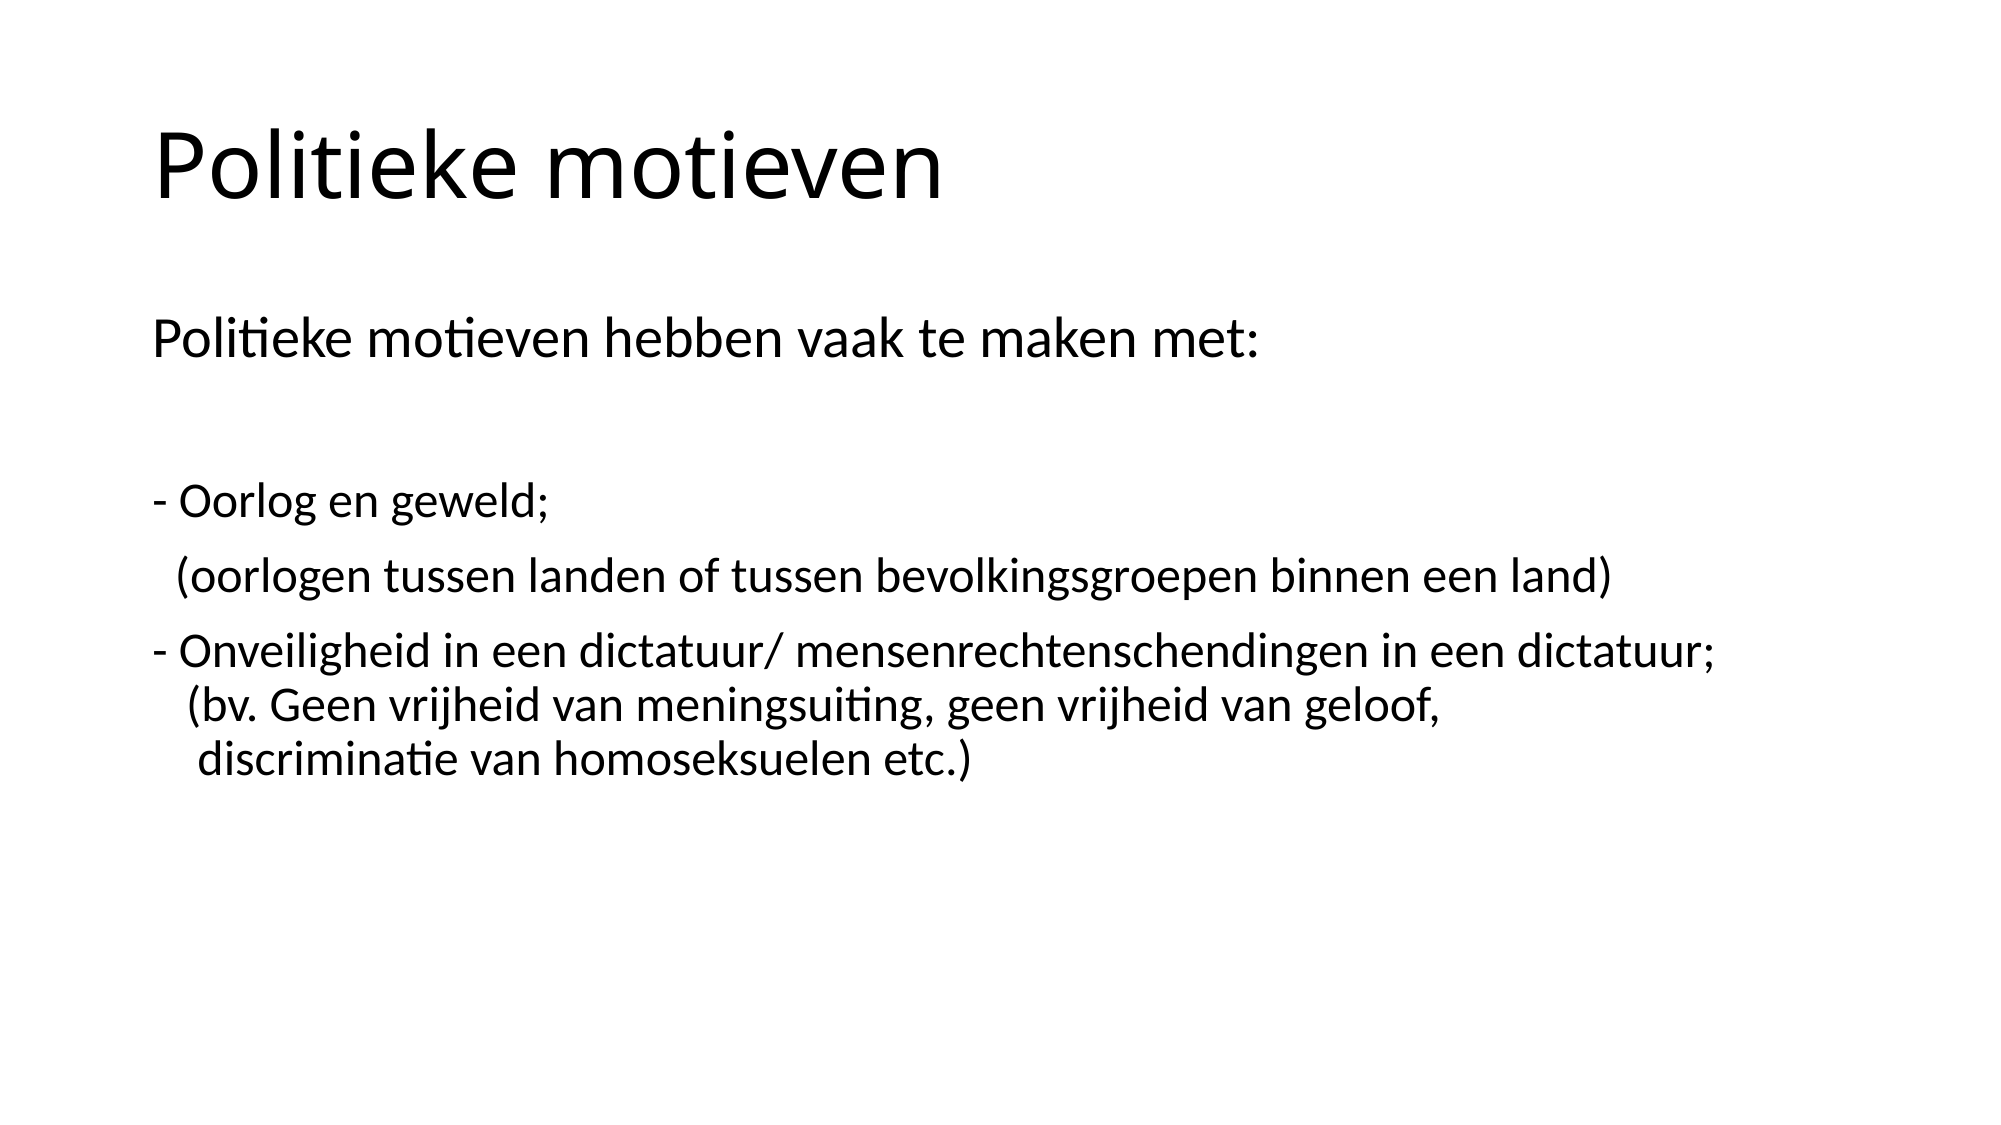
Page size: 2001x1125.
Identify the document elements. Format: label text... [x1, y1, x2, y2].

title Politieke motieven [137, 59, 1863, 278]
list Politieke motieven hebben vaak te maken met: - Oorlog en geweld; (oorlogen tussen landen of tussen bevolkingsgroepen binnen een land) - Onveiligheid in een dictatuur/ mensenrechtenschendingen in een dictatuur; (bv. Geen vrijheid van meningsuiting, geen vrijheid van geloof, discriminatie van homoseksuelen etc.) [137, 299, 1979, 1014]
